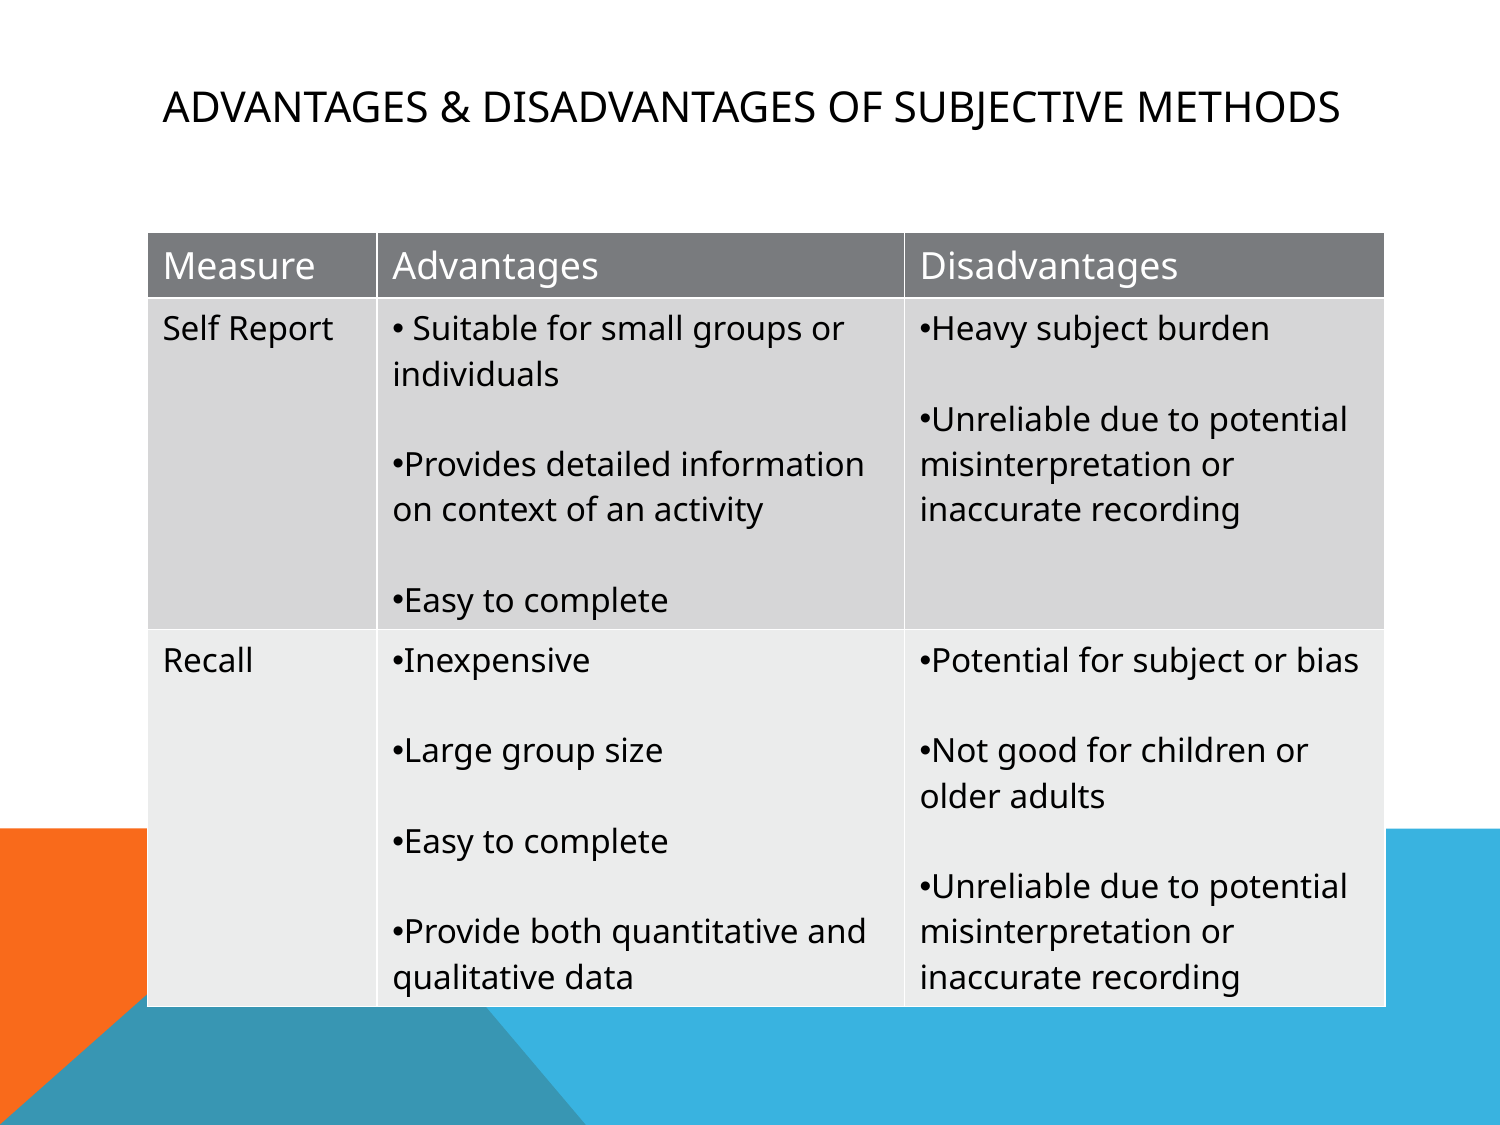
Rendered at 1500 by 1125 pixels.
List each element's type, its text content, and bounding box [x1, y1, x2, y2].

table_cell Suitable for small groups or individuals Provides detailed information on context of an activity Easy to complete [378, 299, 904, 629]
table_cell Self Report [148, 299, 376, 629]
table_cell Heavy subject burden Unreliable due to potential misinterpretation or inaccurate recording [905, 299, 1384, 629]
table_cell Inexpensive Large group size Easy to complete Provide both quantitative and qualitative data [378, 630, 904, 1006]
table_header Disadvantages [905, 233, 1384, 297]
table_header Measure [148, 233, 376, 297]
title Advantages & disadvantages of Subjective methods [135, 60, 1369, 150]
table_cell Potential for subject or bias Not good for children or older adults Unreliable due to potential misinterpretation or inaccurate recording [905, 630, 1384, 1006]
table_cell Recall [148, 630, 376, 1006]
table_header Advantages [378, 233, 904, 297]
